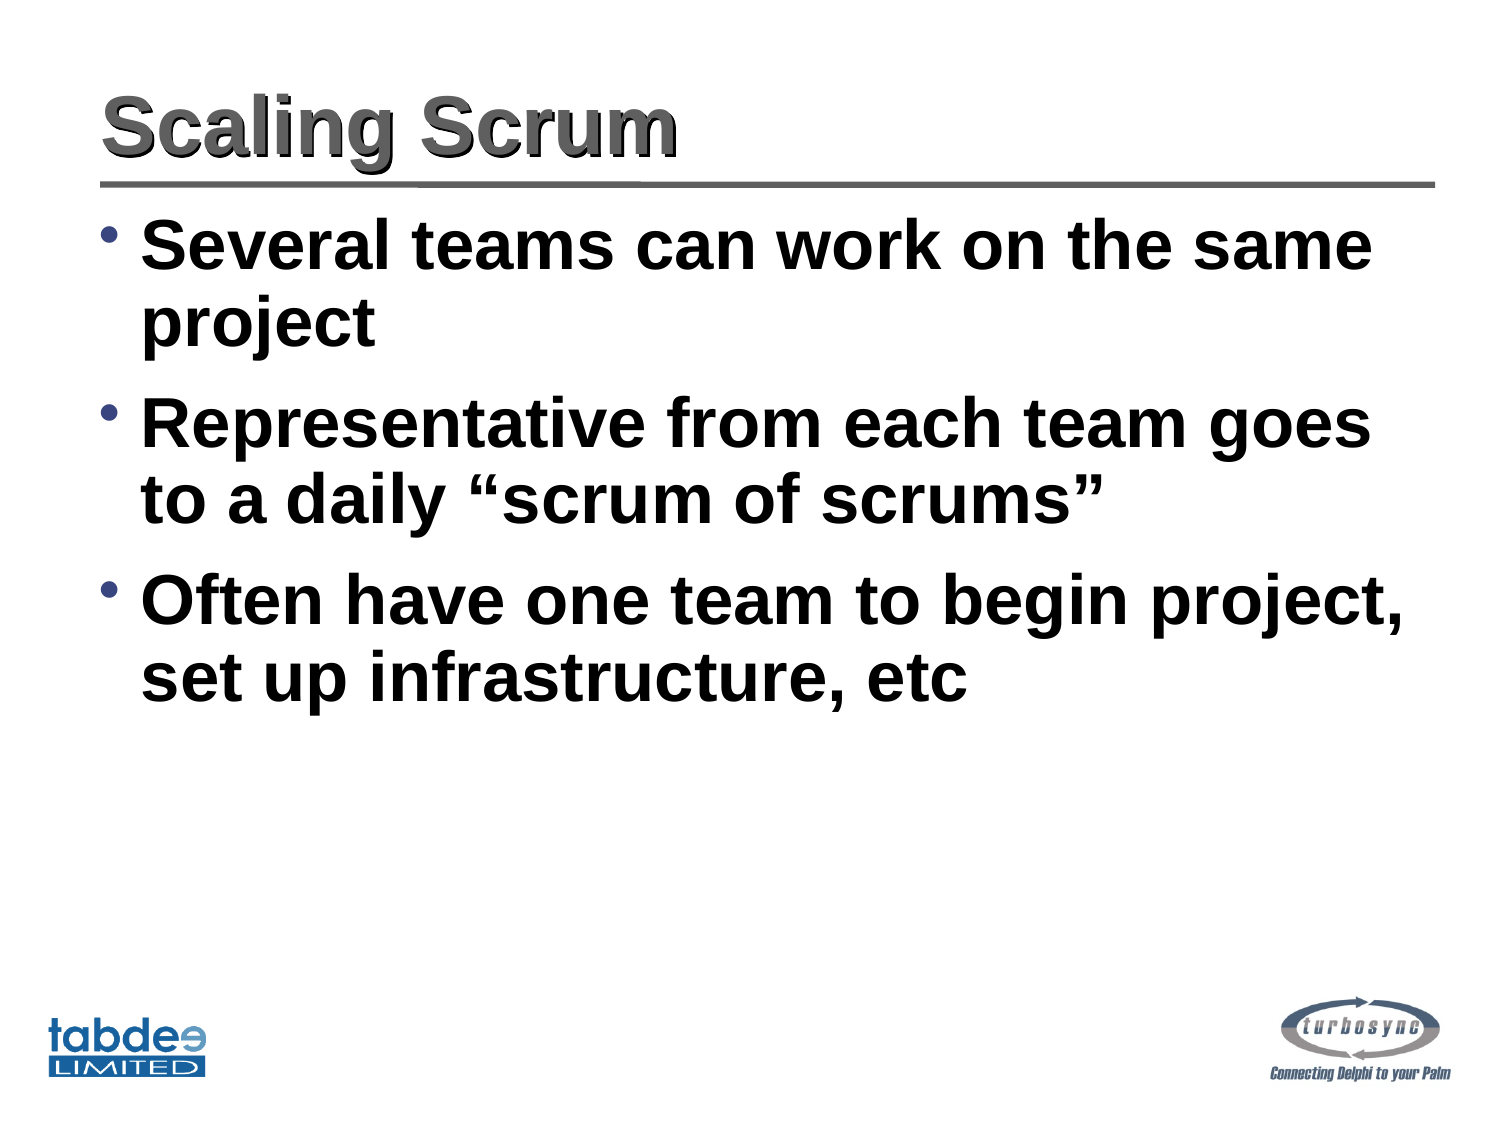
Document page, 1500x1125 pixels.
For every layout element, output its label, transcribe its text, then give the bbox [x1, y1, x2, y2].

list Several teams can work on the same project Representative from each team goes to a daily “scrum of scrums” Often have one team to begin project, set up infrastructure, etc [97, 208, 1435, 733]
picture [1257, 987, 1459, 1094]
picture [29, 999, 230, 1092]
title Scaling Scrum [100, 85, 1437, 173]
